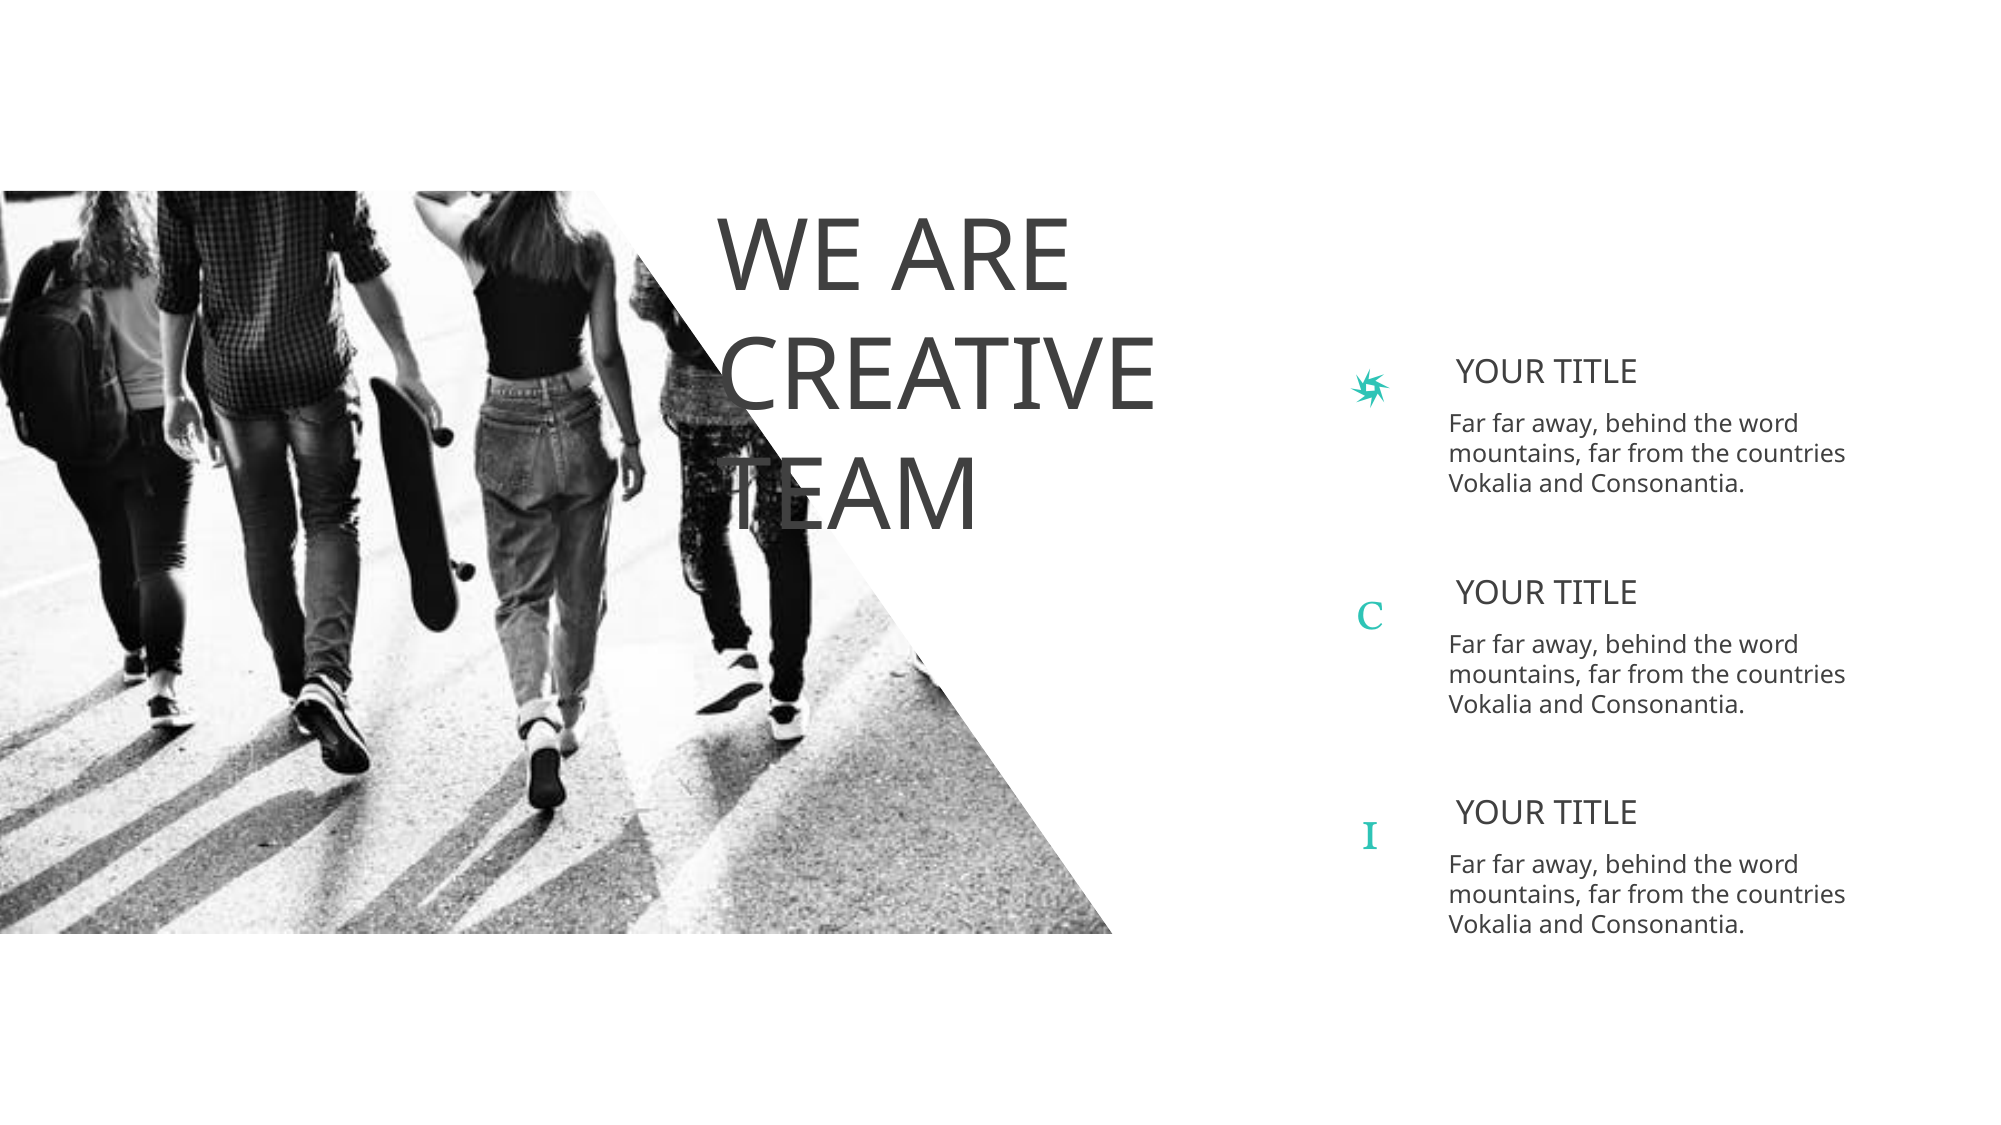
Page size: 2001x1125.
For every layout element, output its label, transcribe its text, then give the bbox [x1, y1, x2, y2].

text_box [1327, 783, 1877, 948]
text_box WE ARE CREATIVE TEAM [701, 182, 1175, 558]
picture [0, 190, 1113, 934]
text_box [1325, 343, 1877, 507]
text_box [1325, 563, 1877, 727]
